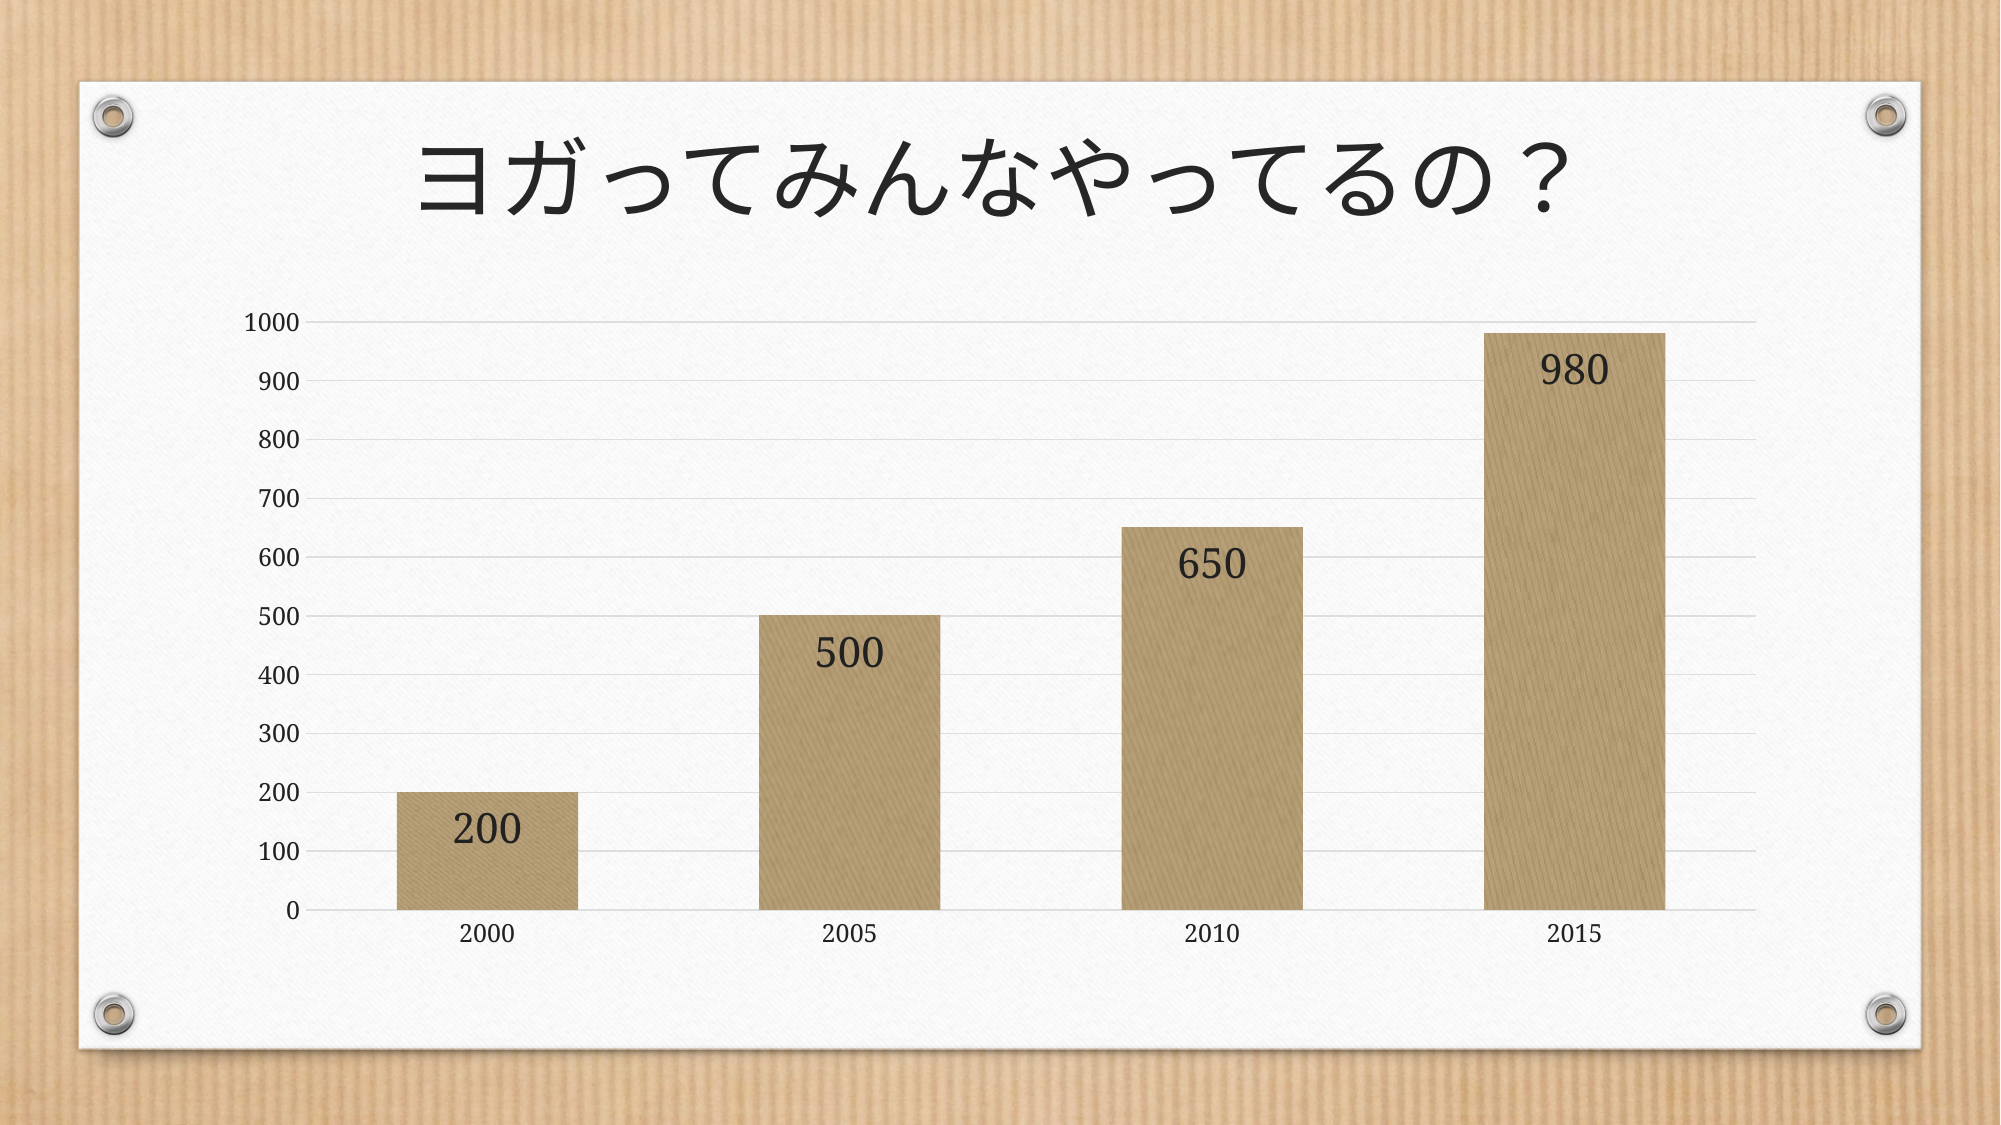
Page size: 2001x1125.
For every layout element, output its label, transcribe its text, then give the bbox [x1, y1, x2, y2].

title ヨガってみんなやってるの？ [212, 90, 1788, 262]
picture [0, 0, 2001, 1125]
chart [212, 291, 1788, 964]
